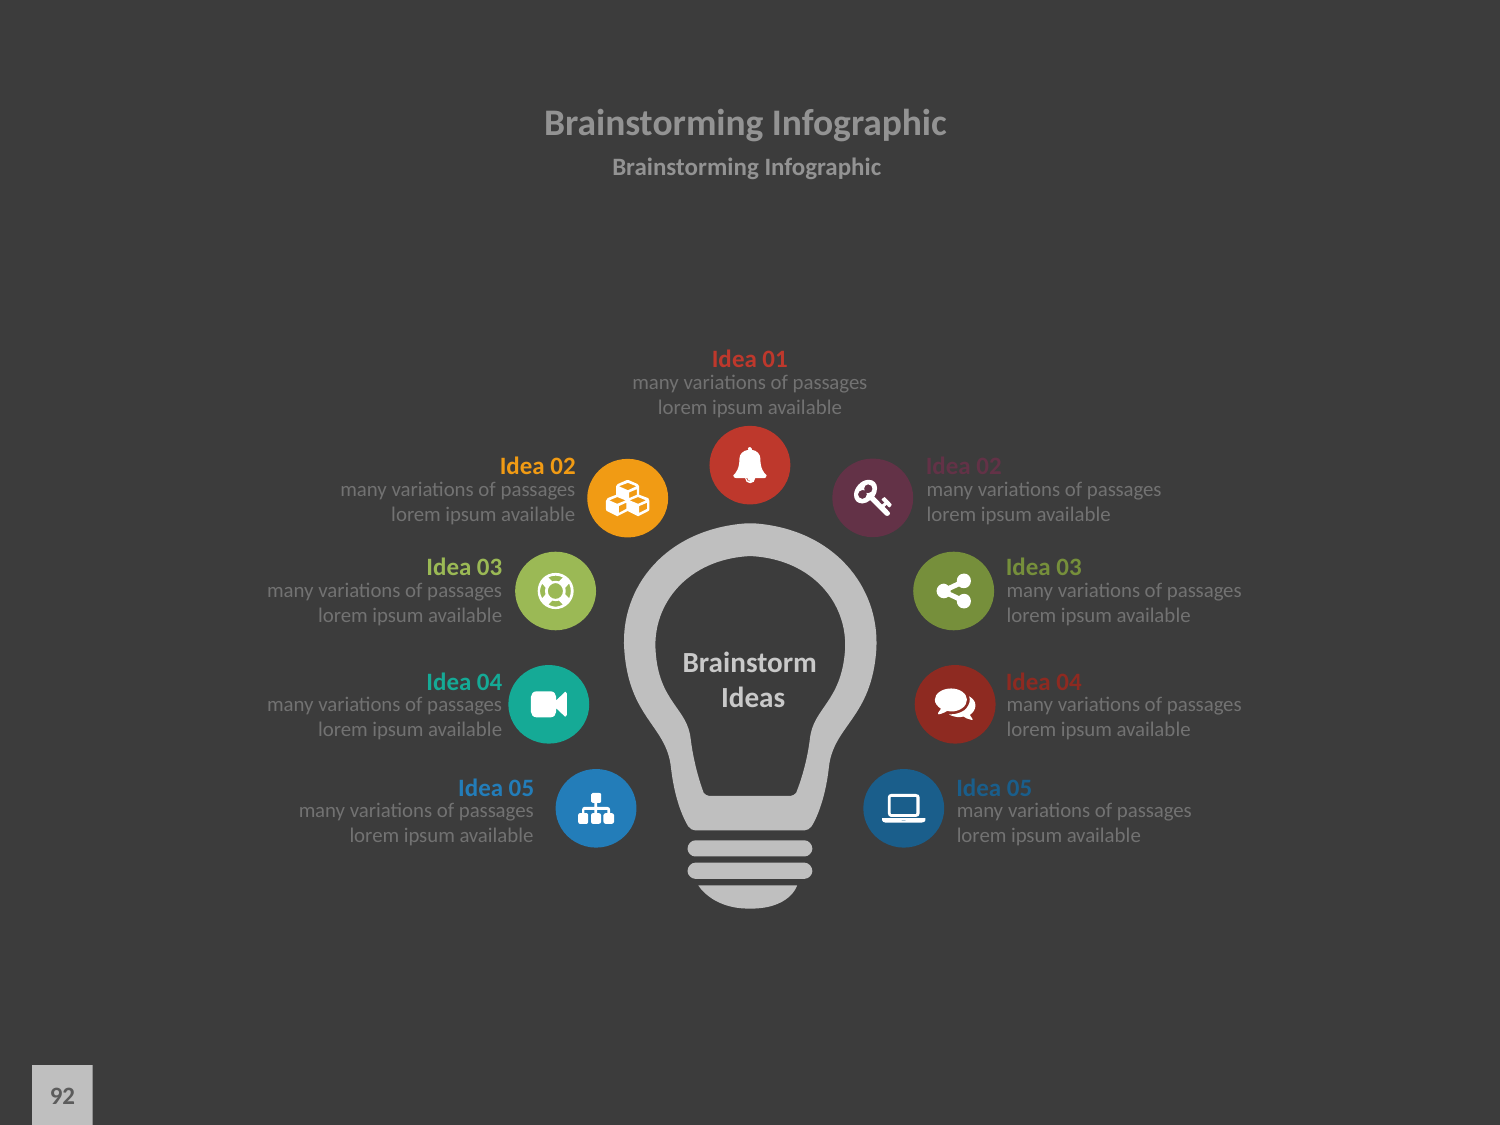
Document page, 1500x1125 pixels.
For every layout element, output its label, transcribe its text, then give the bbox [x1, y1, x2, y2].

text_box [927, 449, 1161, 526]
title Brainstorming Infographic [287, 91, 1213, 150]
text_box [508, 664, 590, 744]
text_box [514, 551, 597, 631]
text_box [912, 551, 995, 631]
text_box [1007, 664, 1241, 742]
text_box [832, 458, 914, 538]
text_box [299, 770, 533, 848]
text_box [633, 342, 867, 420]
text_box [586, 458, 669, 538]
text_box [1007, 550, 1241, 628]
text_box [619, 523, 881, 911]
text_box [709, 425, 791, 505]
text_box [863, 768, 945, 848]
list Brainstorming Infographic [412, 149, 1088, 183]
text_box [957, 770, 1192, 848]
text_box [267, 550, 502, 628]
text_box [341, 449, 575, 526]
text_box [914, 664, 996, 744]
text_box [555, 768, 637, 848]
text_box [267, 664, 502, 742]
